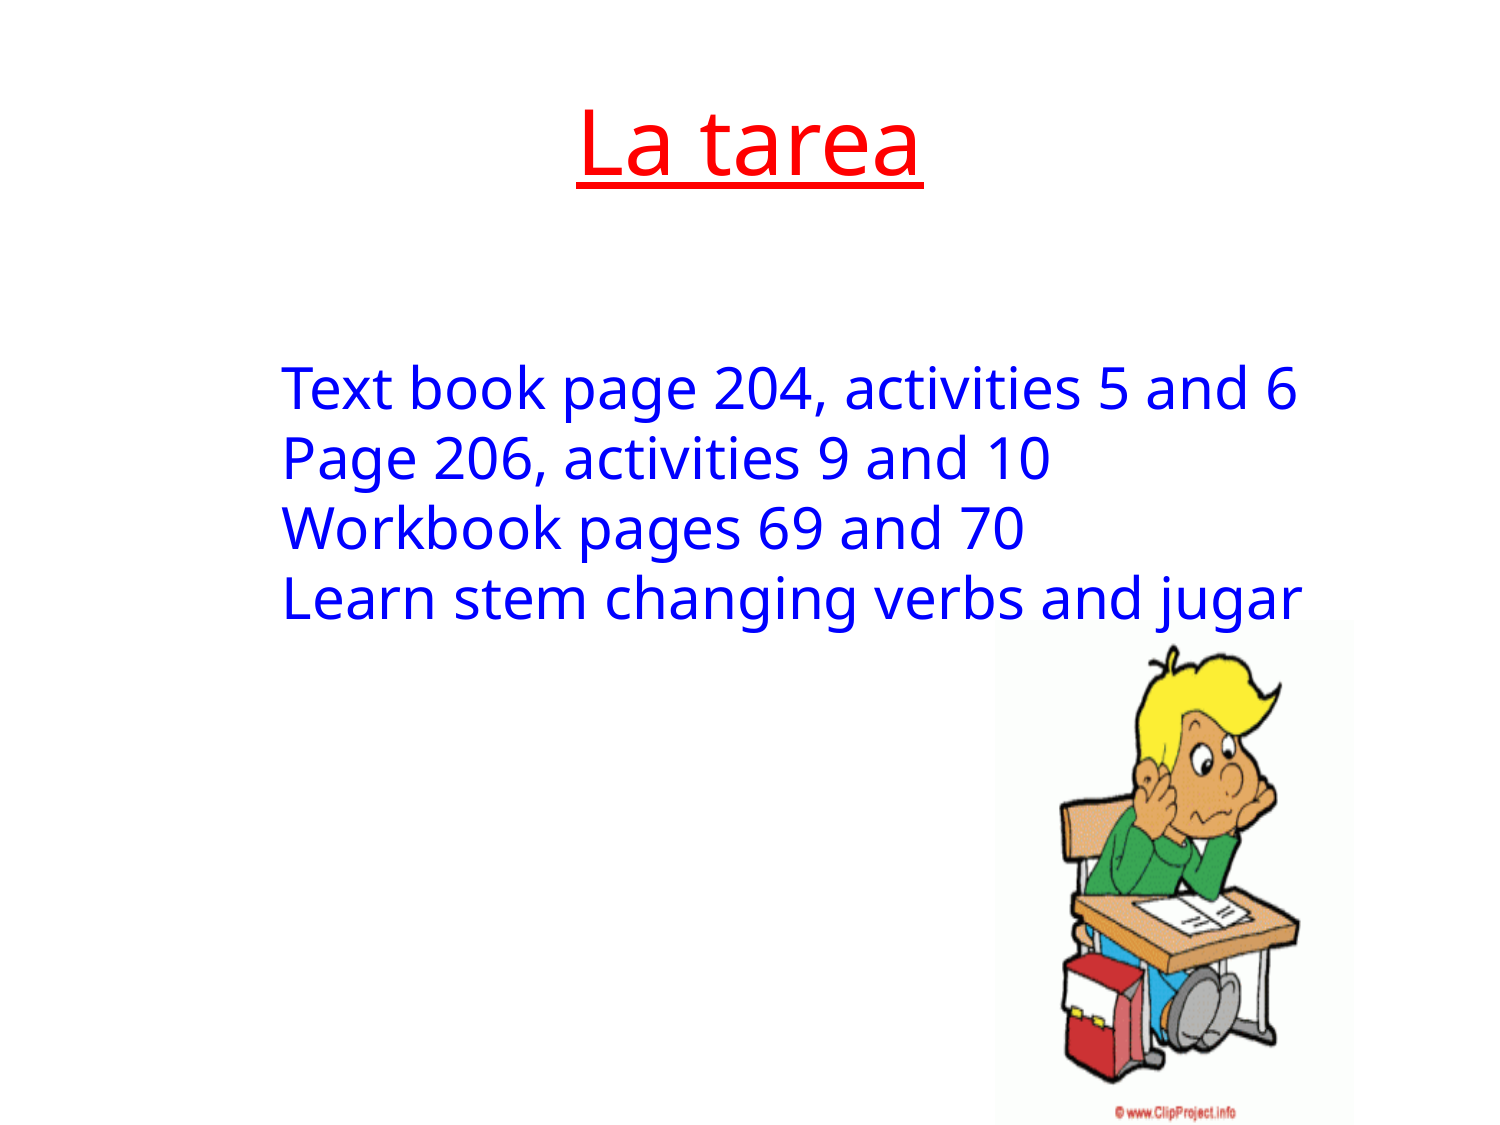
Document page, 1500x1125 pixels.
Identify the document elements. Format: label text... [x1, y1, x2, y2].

text_box Text book page 204, activities 5 and 6 Page 206, activities 9 and 10 Workbook pages 69 and 70 Learn stem changing verbs and jugar [267, 343, 1319, 639]
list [848, 619, 1500, 1125]
title La tarea [75, 45, 1425, 233]
